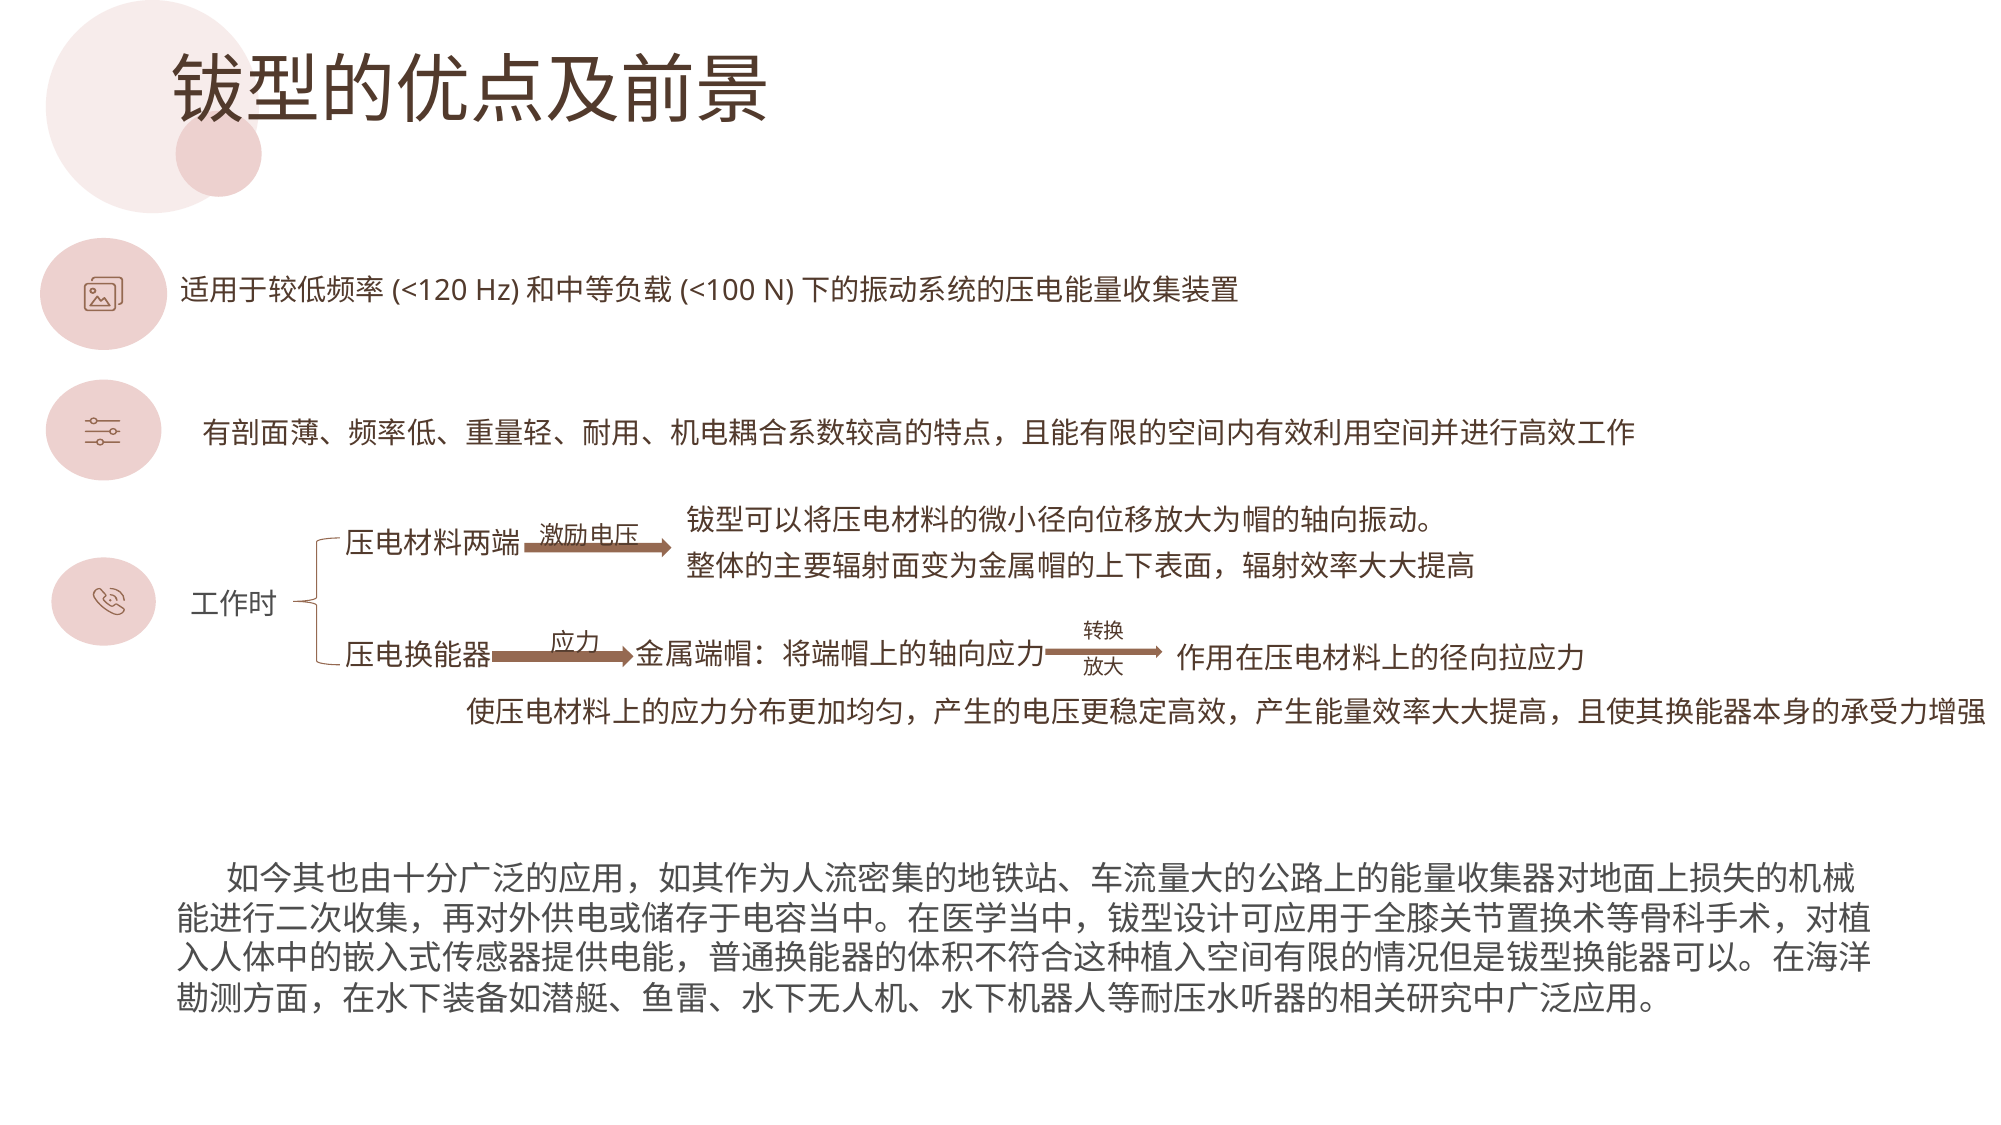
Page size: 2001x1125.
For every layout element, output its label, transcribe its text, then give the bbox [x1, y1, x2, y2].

text_box 适用于较低频率(<120 Hz)和中等负载(<100 N)下的振动系统的压电能量收集装置 [167, 263, 1255, 314]
text_box [655, 535, 671, 560]
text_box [51, 557, 156, 646]
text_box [1045, 609, 1163, 687]
text_box [174, 139, 263, 198]
text_box 金属端帽：将端帽上的轴向应力 [589, 628, 1045, 686]
text_box 使压电材料上的应力分布更加均匀，产生的电压更稳定高效，产生能量效率大大提高，且使其换能器本身的承受力增强 [451, 686, 2000, 736]
text_box 作用在压电材料上的径向拉应力 [1163, 621, 1601, 682]
text_box 压电换能器 [330, 628, 507, 679]
text_box 如今其也由十分广泛的应用，如其作为人流密集的地铁站、车流量大的公路上的能量收集器对地面上损失的机械能进行二次收集，再对外供电或储存于电容当中。在医学当中，钹型设计可应用于全膝关节置换术等骨科手术，对植入人体中的嵌入式传感器提供电能，普通换能器的体积不符合这种植入空间有限的情况但是钹型换能器可以。在海洋勘测方面，在水下装备如潜艇、鱼雷、水下无人机、水下机器人等耐压水听器的相关研究中广泛应用。 [161, 849, 1896, 1024]
text_box 有剖⾯薄、频率低、重量轻、耐用、机电耦合系数较高的特点，且能有限的空间内有效利用空间并进行高效工作 [187, 406, 1651, 457]
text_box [175, 537, 340, 665]
text_box 钹型的优点及前景 [156, 34, 786, 139]
text_box 钹型可以将压电材料的微⼩径向位移放大为帽的轴向振动。 整体的主要辐射⾯变为⾦属帽的上下表⾯，辐射效率大大提⾼ [671, 483, 1629, 590]
text_box [491, 649, 535, 663]
text_box [44, 0, 232, 215]
text_box 应力 [535, 610, 616, 665]
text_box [40, 237, 167, 350]
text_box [330, 503, 655, 568]
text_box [45, 379, 162, 481]
